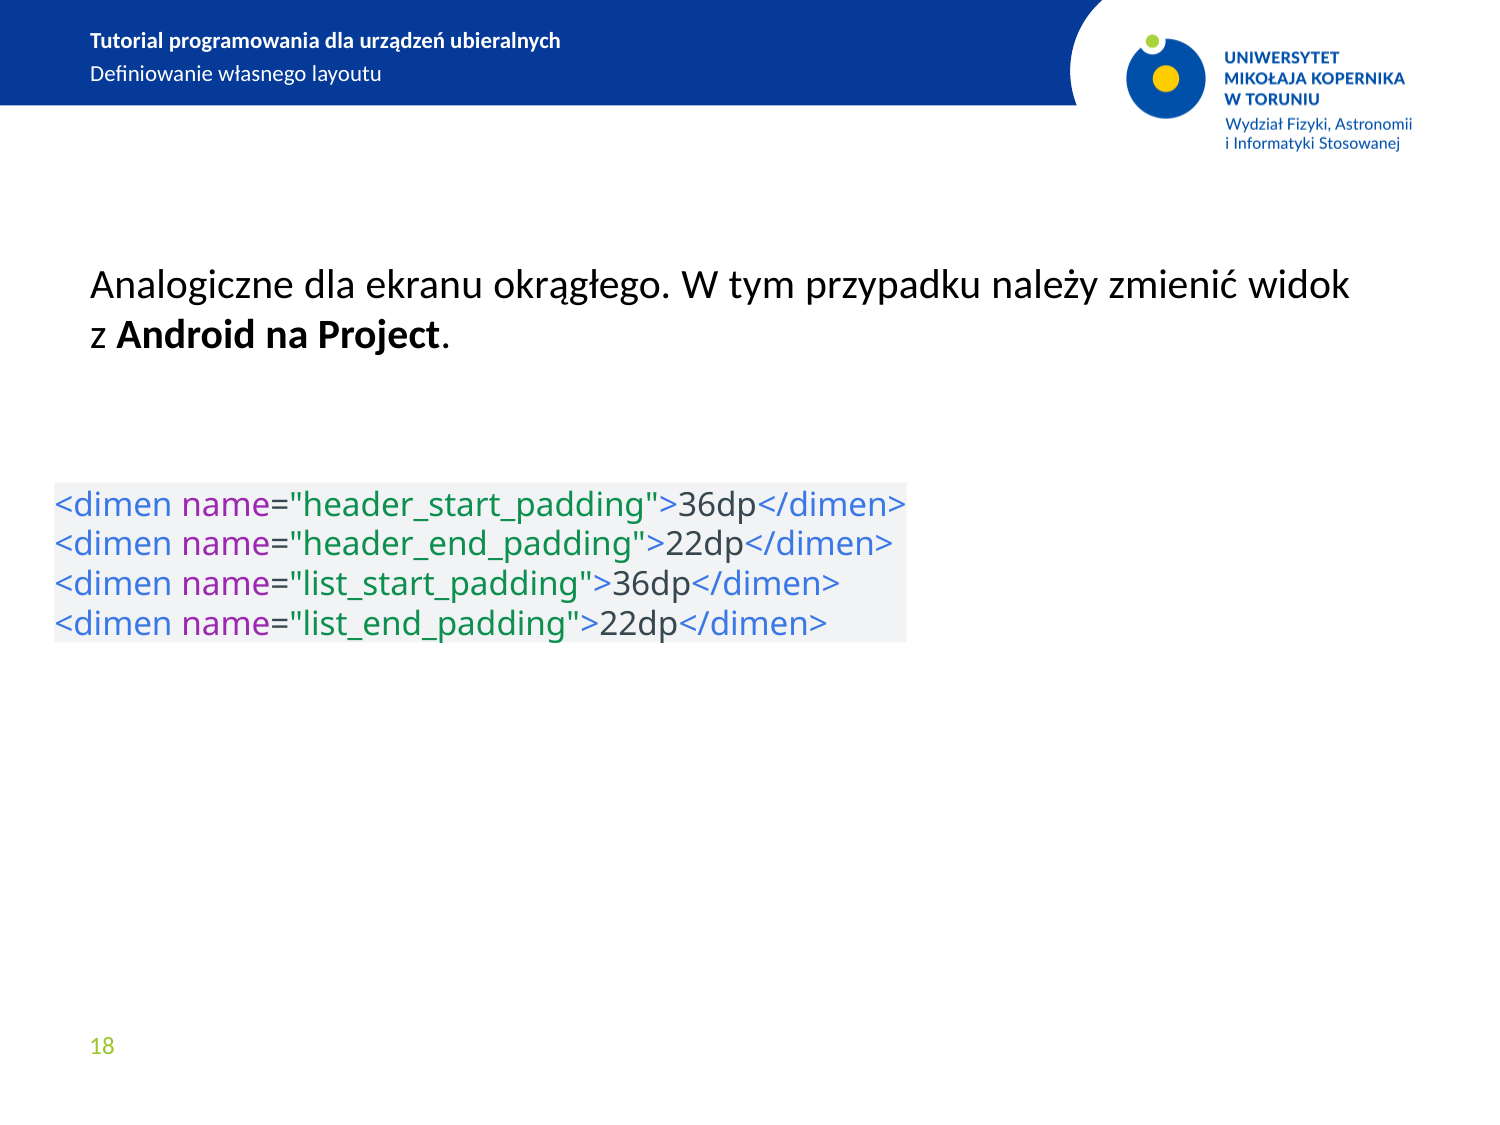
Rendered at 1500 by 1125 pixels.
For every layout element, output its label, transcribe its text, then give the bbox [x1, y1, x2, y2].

text_box <dimen name="header_start_padding">36dp</dimen> <dimen name="header_end_padding">22dp</dimen> <dimen name="list_start_padding">36dp</dimen> <dimen name="list_end_padding">22dp</dimen> [54, 482, 907, 643]
picture [1100, 8, 1438, 178]
list Definiowanie własnego layoutu [75, 50, 1040, 96]
list Tutorial programowania dla urządzeń ubieralnych [75, 18, 1040, 50]
list Analogiczne dla ekranu okrągłego. W tym przypadku należy zmienić widok z Android na Project. [75, 249, 1367, 693]
